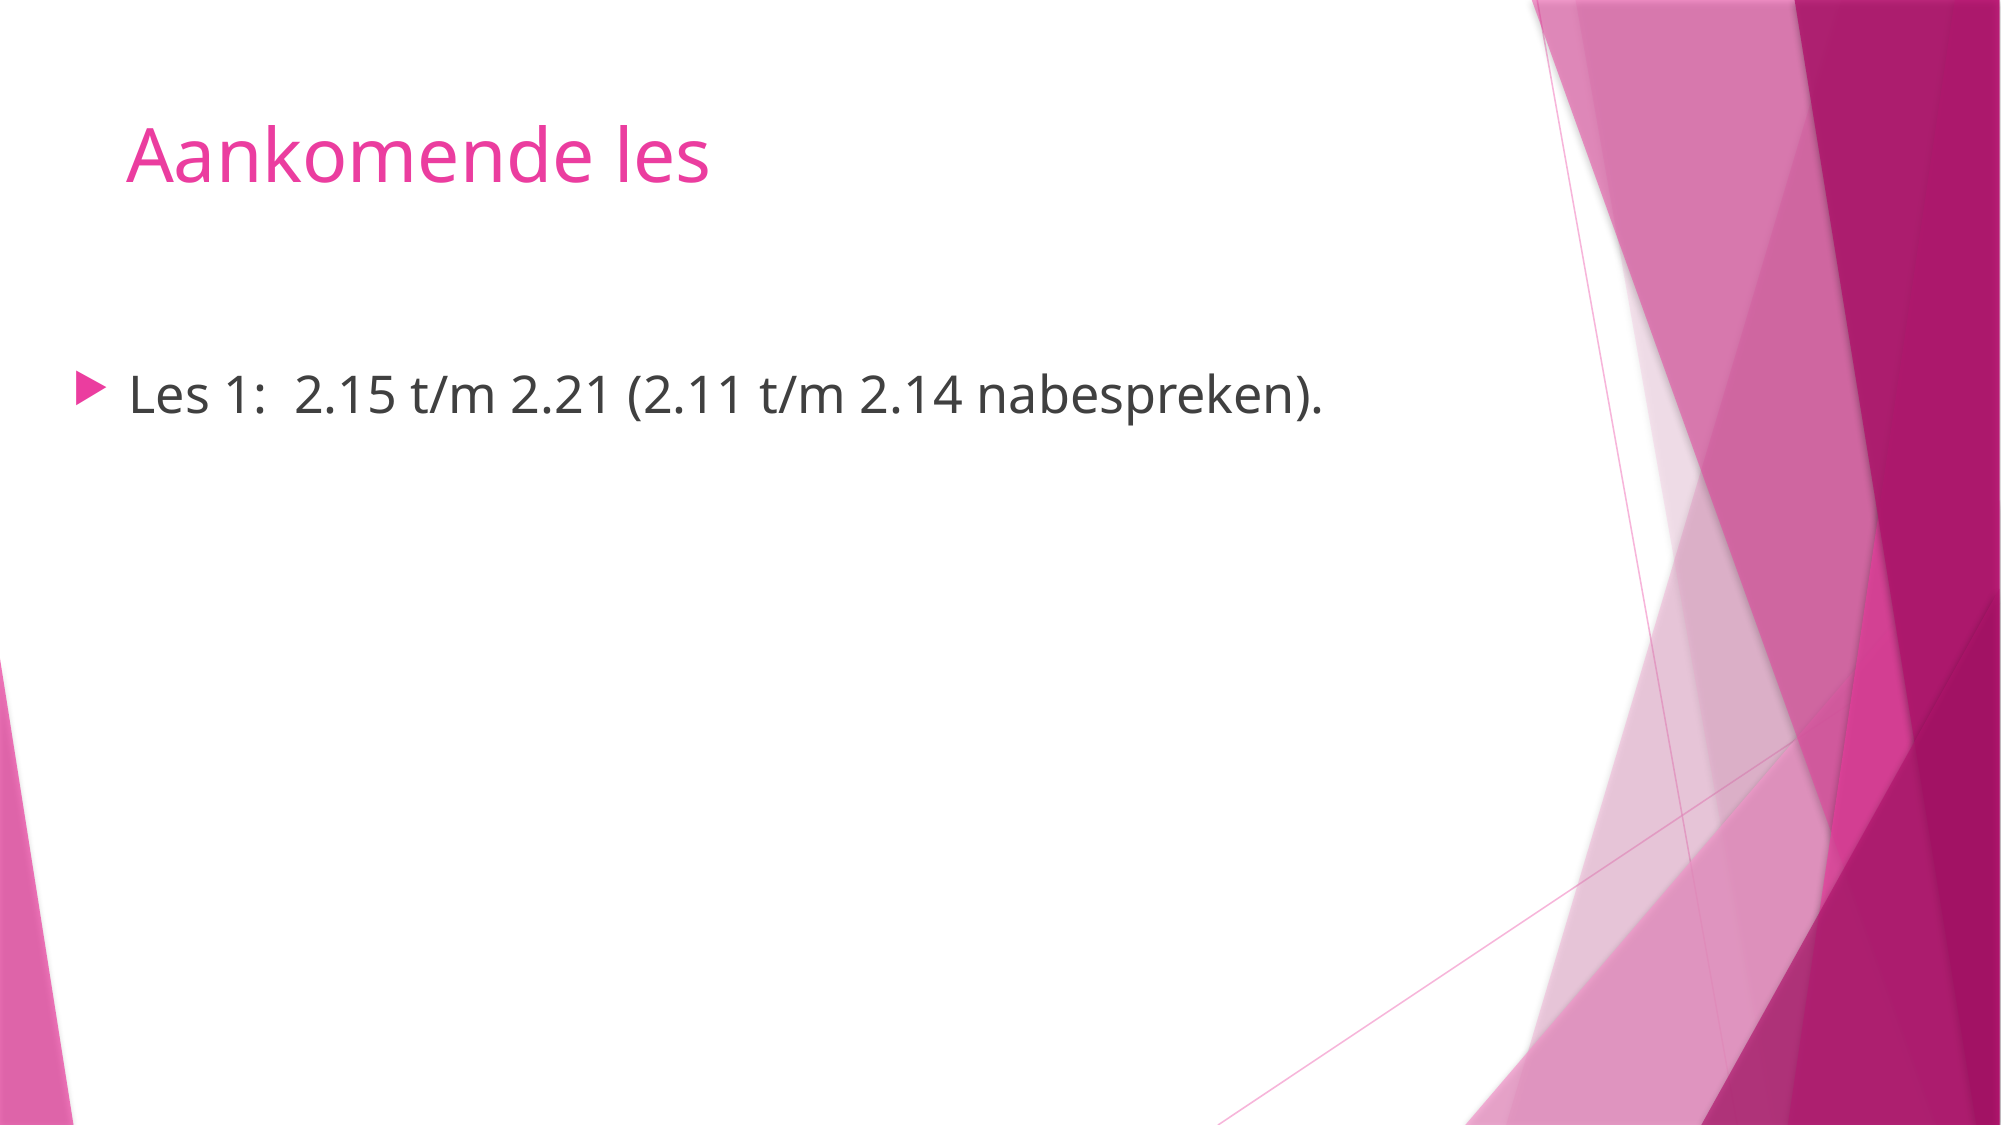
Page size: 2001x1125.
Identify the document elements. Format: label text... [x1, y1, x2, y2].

title Aankomende les [111, 99, 1522, 317]
list Les 1: 2.15 t/m 2.21 (2.11 t/m 2.14 nabespreken). [57, 354, 1611, 992]
